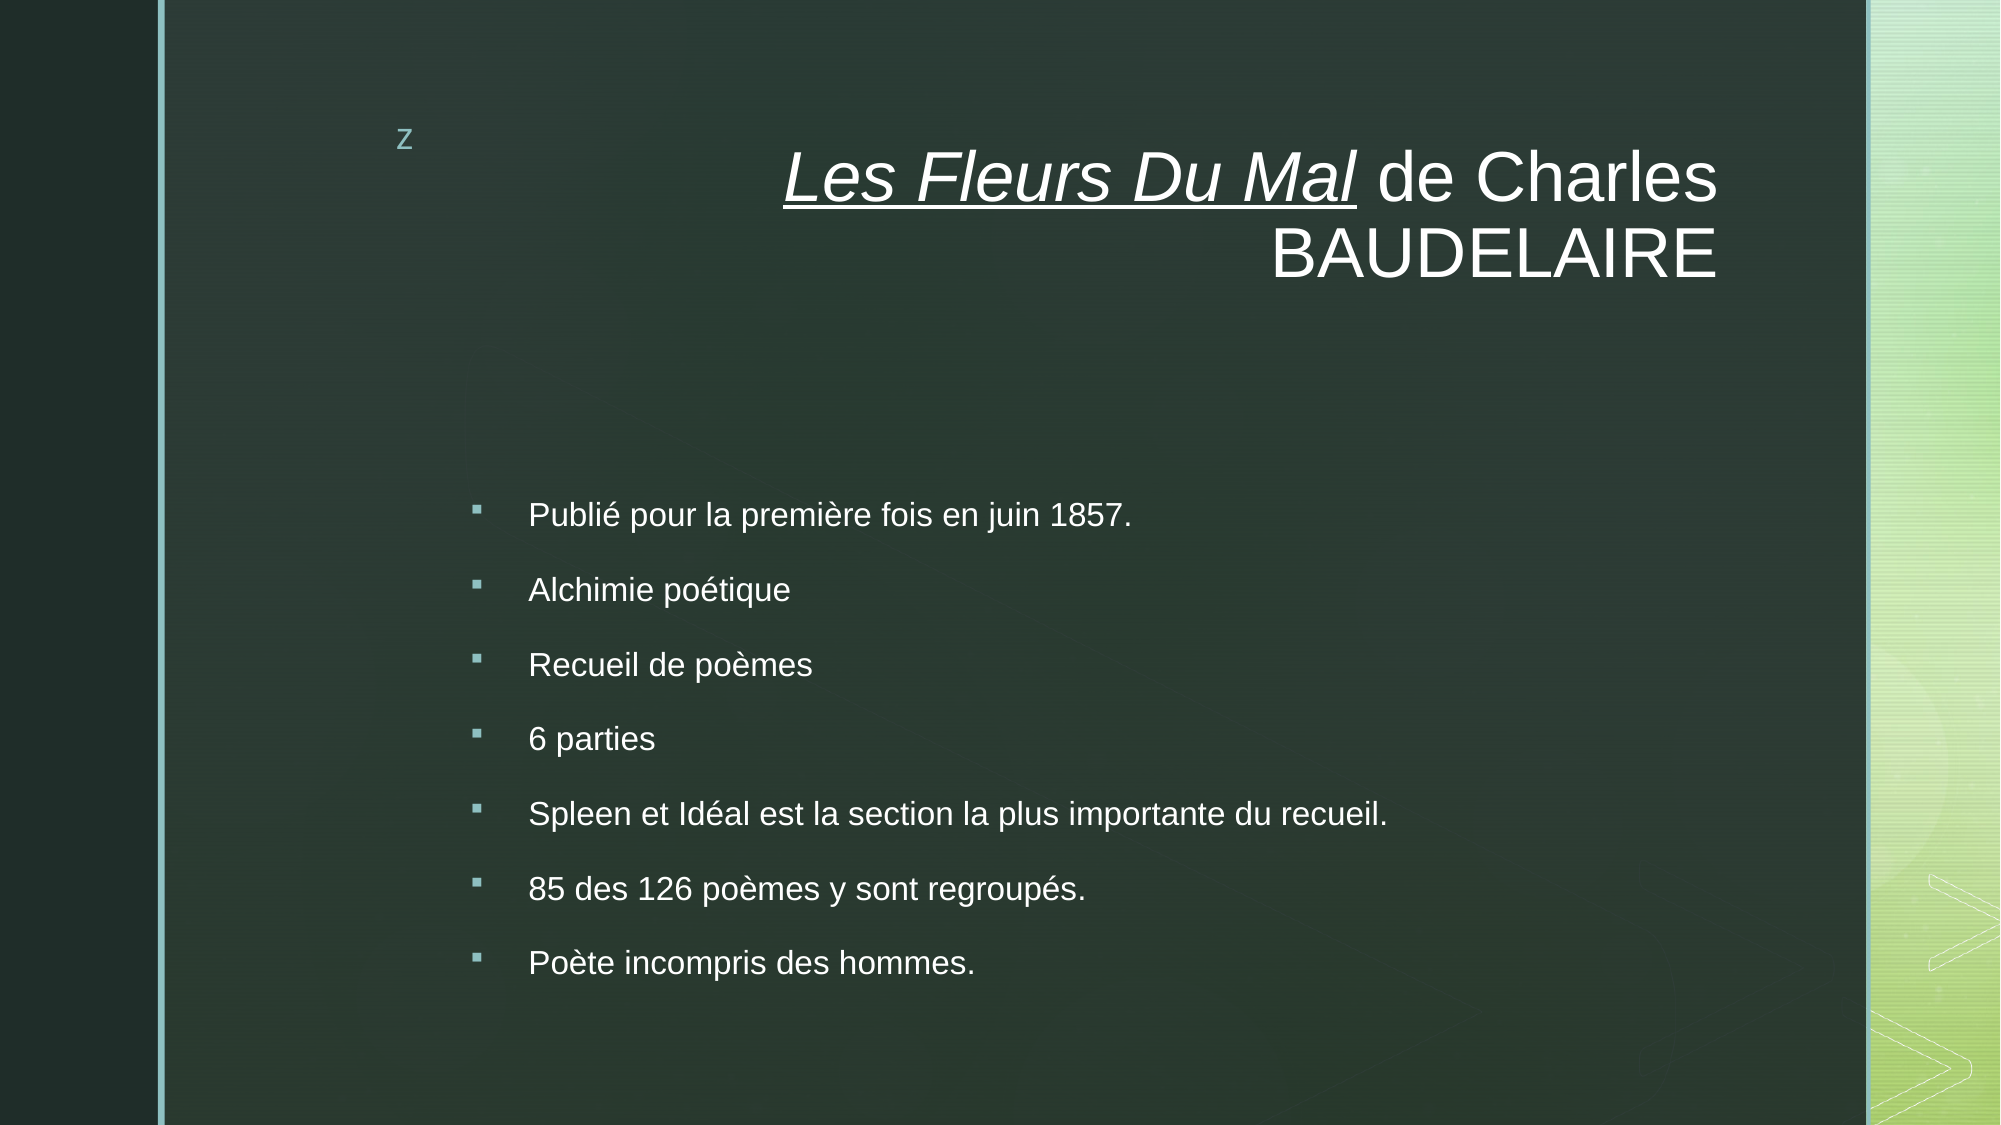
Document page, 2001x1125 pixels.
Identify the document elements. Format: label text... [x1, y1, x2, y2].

picture [1871, 0, 2001, 1125]
list Publié pour la première fois en juin 1857. Alchimie poétique Recueil de poèmes 6 parties Spleen et Idéal est la section la plus importante du recueil. 85 des 126 poèmes y sont regroupés. Poète incompris des hommes. [454, 336, 1734, 993]
title Les Fleurs Du Mal de Charles BAUDELAIRE [428, 132, 1734, 310]
